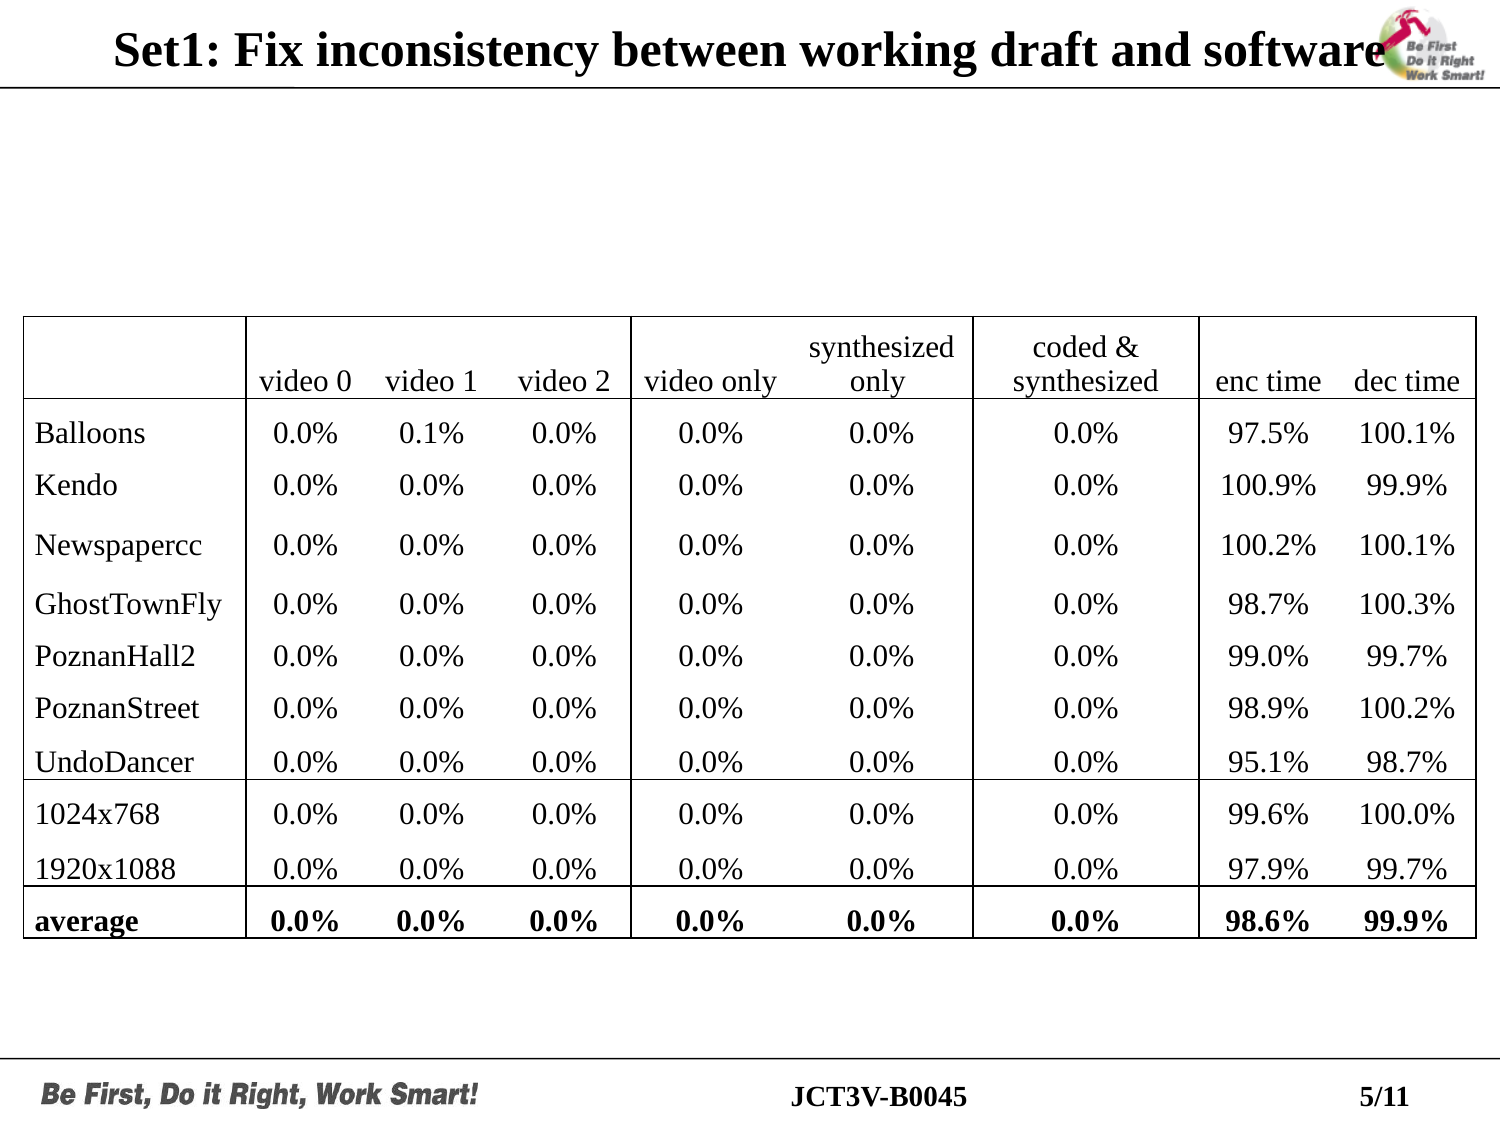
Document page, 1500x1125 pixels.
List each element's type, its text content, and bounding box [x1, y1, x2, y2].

table_header video 1 [365, 317, 498, 398]
table_cell PoznanHall2 [24, 621, 245, 673]
table_cell 0.0% [632, 621, 791, 673]
table_header enc time [1200, 317, 1338, 398]
table_cell 0.0% [791, 832, 972, 885]
table_cell 100.1% [1338, 503, 1475, 562]
picture [1426, 5, 1489, 83]
table_cell 99.0% [1200, 621, 1338, 673]
table_cell 0.0% [791, 673, 972, 725]
table_cell 0.0% [365, 451, 498, 503]
table_cell 0.0% [498, 887, 630, 937]
table_cell 100.2% [1200, 503, 1338, 562]
table_cell 0.0% [791, 399, 972, 451]
table_cell 0.0% [365, 562, 498, 621]
table_cell 0.0% [974, 832, 1198, 885]
table_cell 0.0% [247, 399, 365, 451]
table_cell PoznanStreet [24, 673, 245, 725]
table_cell 0.0% [498, 503, 630, 562]
table_cell 98.9% [1200, 673, 1338, 725]
table_cell 0.0% [365, 673, 498, 725]
table_cell 1920x1088 [24, 832, 245, 885]
table_cell 0.0% [632, 673, 791, 725]
table_cell 0.0% [791, 887, 972, 937]
table_cell 0.1% [365, 399, 498, 451]
table_cell 0.0% [632, 503, 791, 562]
table_cell 0.0% [974, 451, 1198, 503]
table_cell 0.0% [632, 887, 791, 937]
table_cell 0.0% [247, 673, 365, 725]
picture [41, 1082, 478, 1109]
table_cell Newspapercc [24, 503, 245, 562]
table_cell 99.7% [1338, 621, 1475, 673]
title Set1: Fix inconsistency between working draft and software [74, 0, 1426, 141]
table_cell 0.0% [791, 562, 972, 621]
table_cell 98.7% [1338, 725, 1475, 779]
table_cell 97.9% [1200, 832, 1338, 885]
table_cell Kendo [24, 451, 245, 503]
table_cell 0.0% [247, 725, 365, 779]
table_cell 0.0% [498, 399, 630, 451]
table_cell 98.7% [1200, 562, 1338, 621]
table_header dec time [1338, 317, 1475, 398]
table_cell 100.1% [1338, 399, 1475, 451]
table_cell 100.9% [1200, 451, 1338, 503]
table_cell 0.0% [498, 562, 630, 621]
table_cell 0.0% [247, 562, 365, 621]
table_cell 0.0% [498, 451, 630, 503]
table_cell 0.0% [498, 725, 630, 779]
text_box JCT3V-B0045 [632, 1065, 983, 1125]
table_cell 0.0% [791, 621, 972, 673]
table_cell 0.0% [247, 887, 365, 937]
table_cell 1024x768 [24, 780, 245, 832]
table_cell 100.0% [1338, 780, 1475, 832]
table_header synthesized only [791, 317, 972, 398]
table_cell 99.9% [1338, 887, 1475, 937]
table_header video 0 [247, 317, 365, 398]
table_cell 0.0% [632, 451, 791, 503]
table_cell 0.0% [791, 725, 972, 779]
table_cell 0.0% [791, 451, 972, 503]
table_cell 95.1% [1200, 725, 1338, 779]
table_cell 0.0% [498, 832, 630, 885]
table_header [24, 317, 245, 398]
table_cell 97.5% [1200, 399, 1338, 451]
table_cell 0.0% [365, 725, 498, 779]
table_cell 0.0% [632, 832, 791, 885]
table_cell 0.0% [247, 832, 365, 885]
table_cell 100.3% [1338, 562, 1475, 621]
table_cell GhostTownFly [24, 562, 245, 621]
table_cell 0.0% [974, 673, 1198, 725]
table_cell 0.0% [632, 780, 791, 832]
table_cell 0.0% [365, 887, 498, 937]
table_cell 0.0% [365, 780, 498, 832]
table_cell 0.0% [974, 621, 1198, 673]
table_cell 0.0% [632, 399, 791, 451]
table_cell 0.0% [974, 780, 1198, 832]
table_cell 0.0% [632, 725, 791, 779]
table_cell 0.0% [974, 887, 1198, 937]
table_cell 0.0% [498, 621, 630, 673]
table_cell 0.0% [365, 503, 498, 562]
table_cell average [24, 887, 245, 937]
table_cell 0.0% [974, 562, 1198, 621]
table_cell 0.0% [791, 780, 972, 832]
table_cell 0.0% [974, 399, 1198, 451]
table_cell 0.0% [632, 562, 791, 621]
table_header video 2 [498, 317, 630, 398]
table_cell 0.0% [247, 780, 365, 832]
table_cell 0.0% [365, 832, 498, 885]
table_cell 99.9% [1338, 451, 1475, 503]
table_cell 0.0% [365, 621, 498, 673]
table_header coded & synthesized [974, 317, 1198, 398]
table_cell Balloons [24, 399, 245, 451]
table_cell 0.0% [974, 725, 1198, 779]
table_cell 0.0% [247, 503, 365, 562]
table_cell 0.0% [247, 451, 365, 503]
table_cell 99.7% [1338, 832, 1475, 885]
table_cell UndoDancer [24, 725, 245, 779]
table_cell 100.2% [1338, 673, 1475, 725]
table_cell 99.6% [1200, 780, 1338, 832]
table_cell 0.0% [498, 780, 630, 832]
table_cell 0.0% [247, 621, 365, 673]
slide_number 5/11 [1074, 1065, 1425, 1125]
table_cell 0.0% [498, 673, 630, 725]
table_cell 0.0% [791, 503, 972, 562]
table_cell 0.0% [974, 503, 1198, 562]
table_header video only [632, 317, 791, 398]
table_cell 98.6% [1200, 887, 1338, 937]
